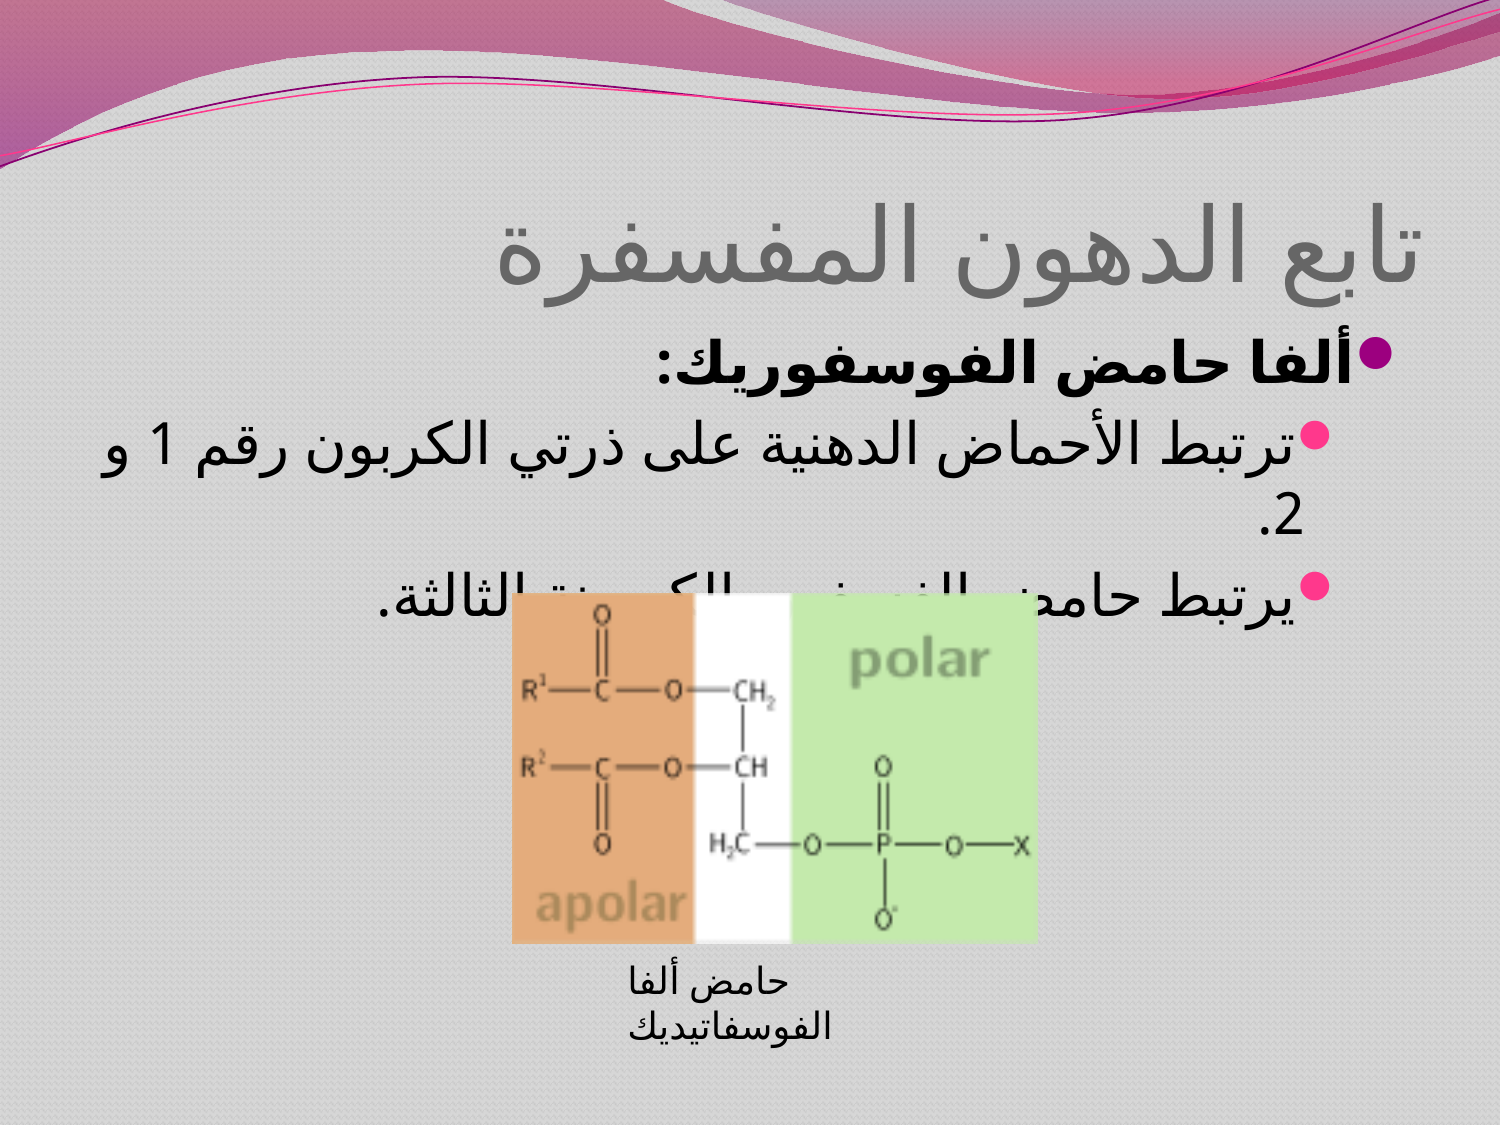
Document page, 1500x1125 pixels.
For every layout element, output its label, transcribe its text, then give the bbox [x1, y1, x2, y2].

list ألفا حامض الفوسفوريك: ترتبط الأحماض الدهنية على ذرتي الكربون رقم 1 و 2. يرتبط حامض الفسفور بالكربونة الثالثة. [75, 317, 1425, 1038]
text_box حامض ألفا الفوسفاتيديك [612, 957, 925, 1055]
title تابع الدهون المفسفرة [75, 115, 1425, 303]
picture [512, 593, 1038, 944]
